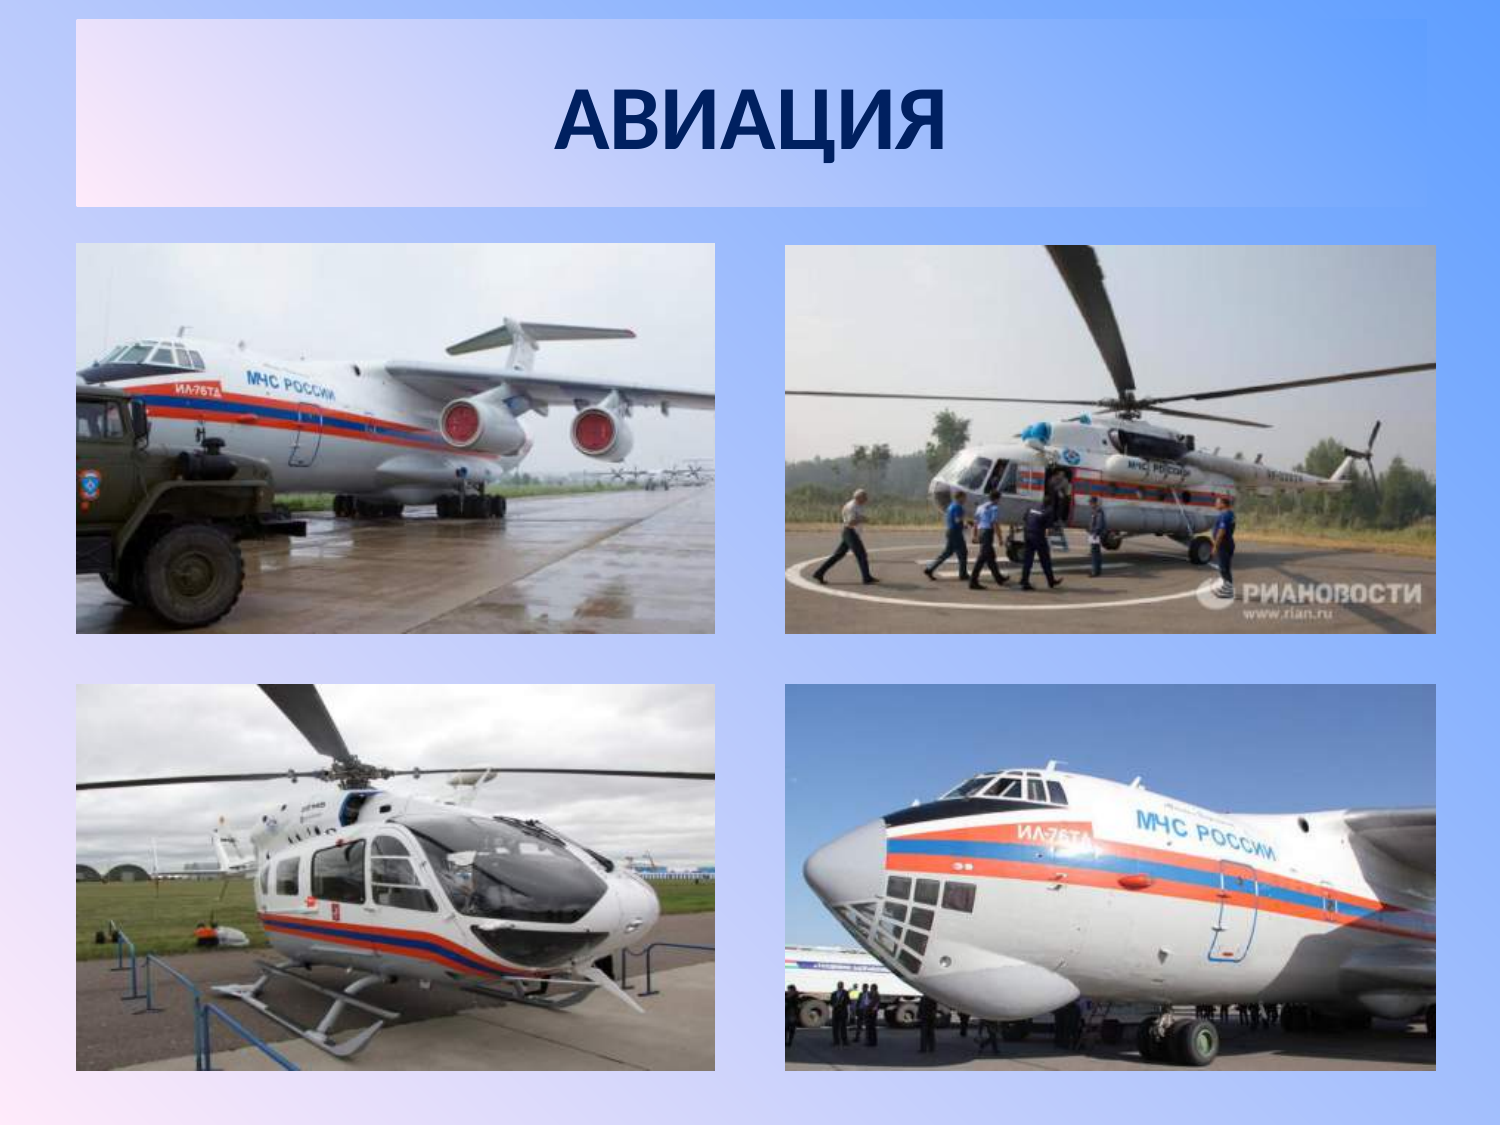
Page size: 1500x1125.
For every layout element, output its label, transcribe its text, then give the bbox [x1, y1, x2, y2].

title АВИАЦИЯ [76, 19, 1427, 207]
picture [76, 243, 715, 634]
picture [785, 683, 1436, 1071]
picture [76, 683, 715, 1071]
picture [785, 244, 1436, 634]
